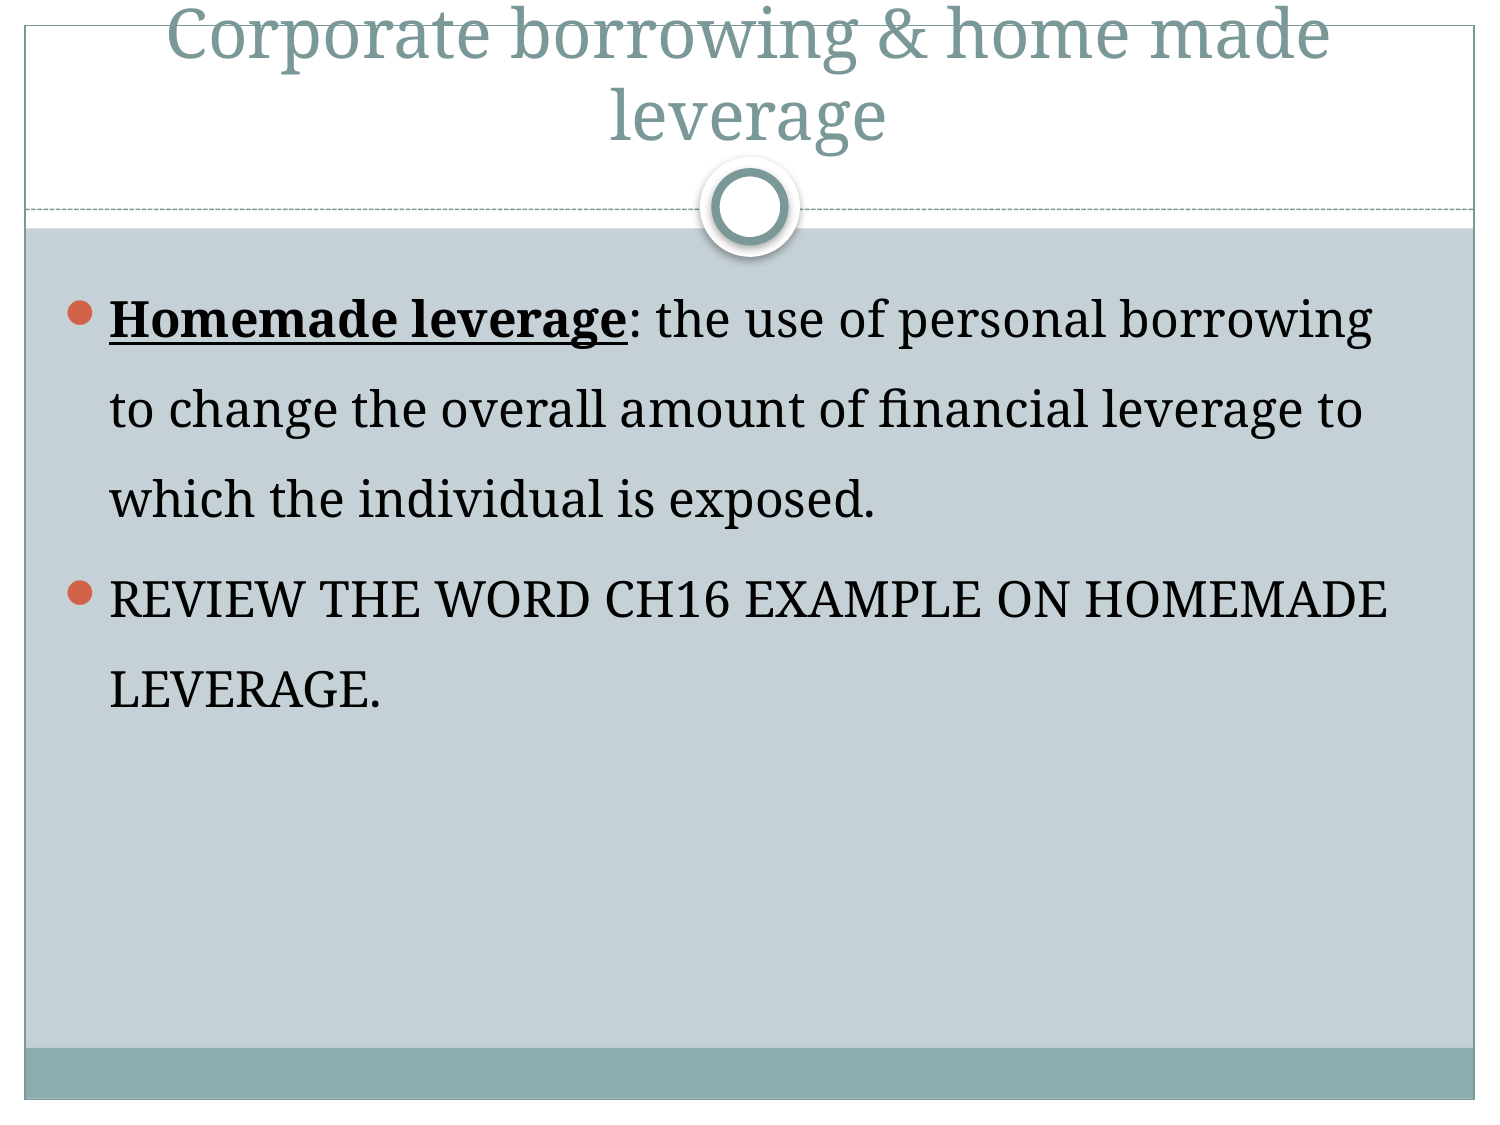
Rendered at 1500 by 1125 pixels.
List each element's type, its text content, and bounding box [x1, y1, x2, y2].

list Homemade leverage: the use of personal borrowing to change the overall amount of financial leverage to which the individual is exposed. REVIEW THE WORD CH16 EXAMPLE ON HOMEMADE LEVERAGE. [49, 250, 1445, 1001]
title Corporate borrowing & home made leverage [49, 37, 1450, 162]
